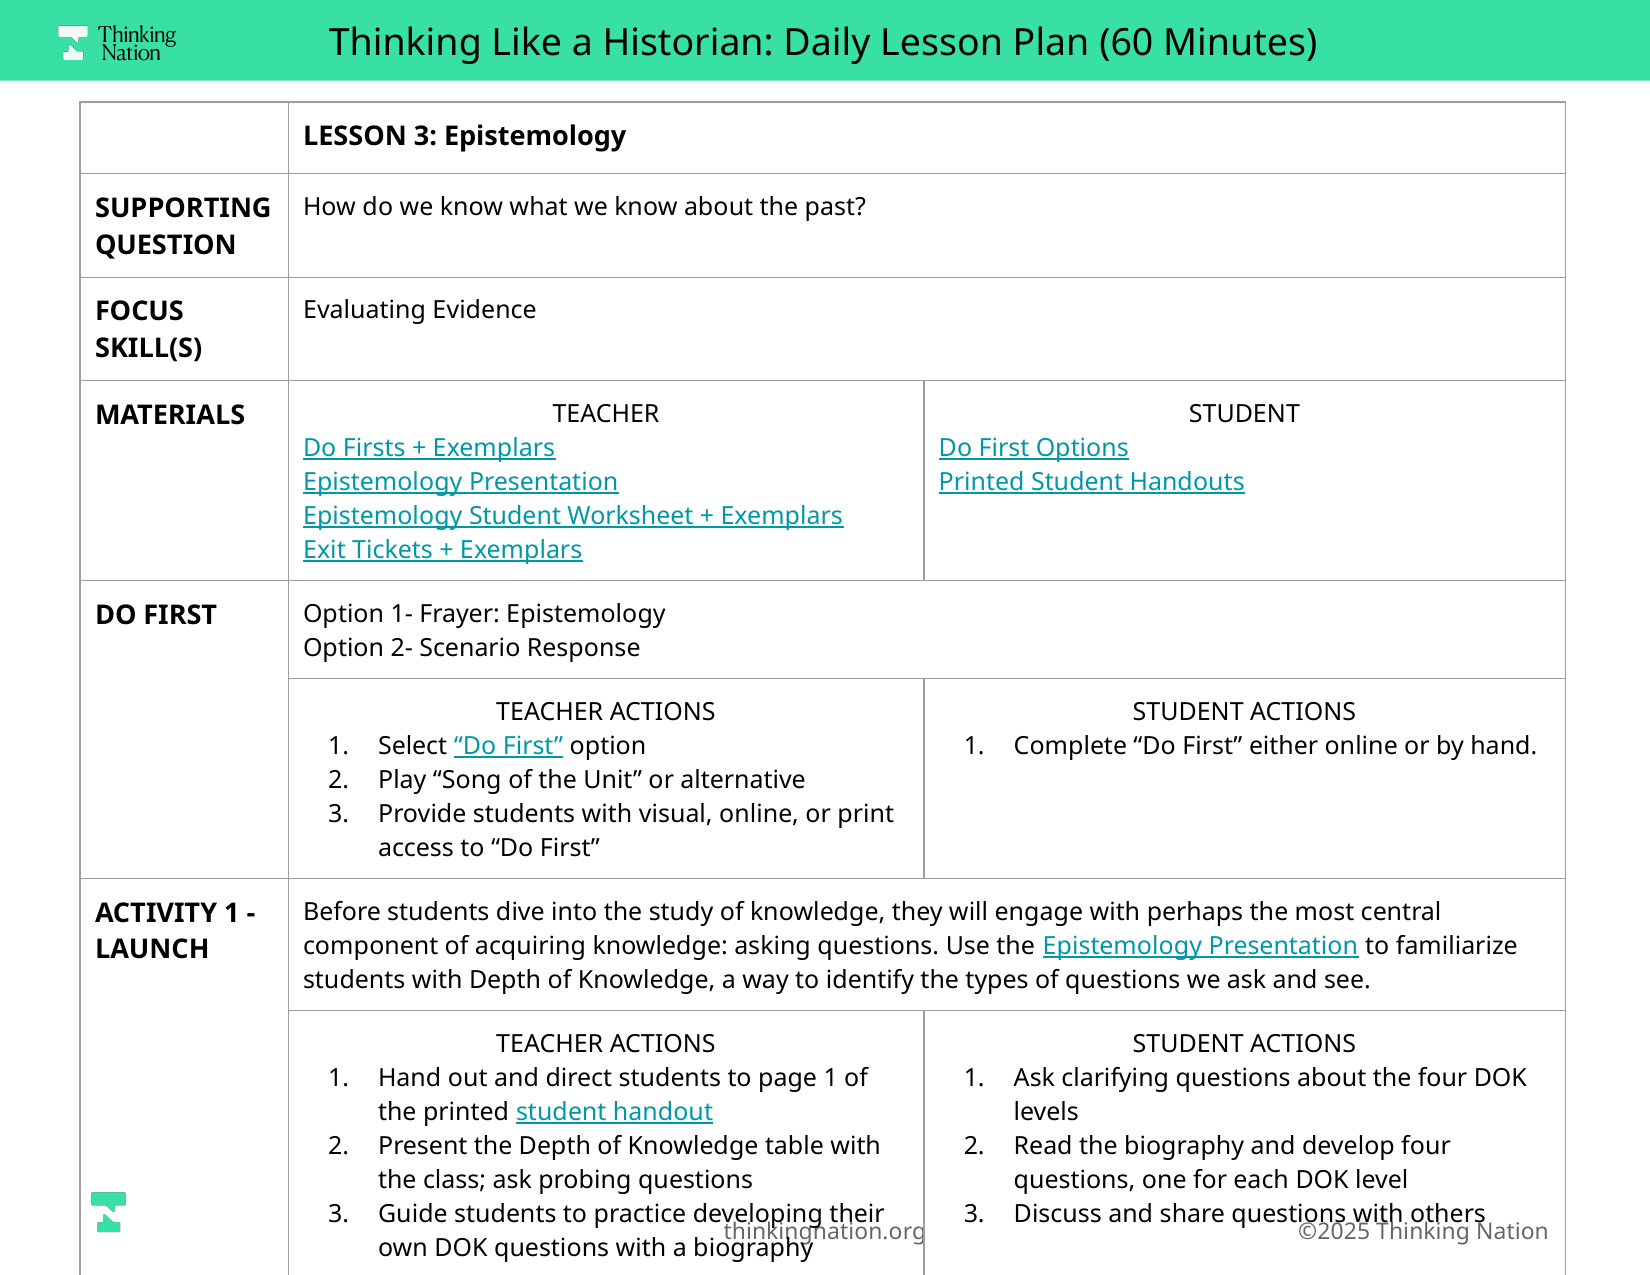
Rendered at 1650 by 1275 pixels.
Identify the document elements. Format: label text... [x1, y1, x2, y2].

table_cell Option 1- Frayer: Epistemology Option 2- Scenario Response [289, 581, 1565, 678]
table_cell DO FIRST [81, 581, 288, 878]
table_header [81, 103, 288, 173]
table_cell FOCUS SKILL(S) [81, 278, 288, 380]
table_cell TEACHER ACTIONS Hand out and direct students to page 1 of the printed student handout Present the Depth of Knowledge table with the class; ask probing questions Guide students to practice developing their own DOK questions with a biography [289, 1011, 923, 1275]
table_cell ACTIVITY 1 - LAUNCH [81, 879, 288, 1275]
table_cell STUDENT ACTIONS Ask clarifying questions about the four DOK levels Read the biography and develop four questions, one for each DOK level Discuss and share questions with others [925, 1011, 1565, 1275]
picture [80, 1184, 136, 1240]
table_cell How do we know what we know about the past? [289, 174, 1565, 277]
table_cell Before students dive into the study of knowledge, they will engage with perhaps the most central component of acquiring knowledge: asking questions. Use the Epistemology Presentation to familiarize students with Depth of Knowledge, a way to identify the types of questions we ask and see. [289, 879, 1565, 1010]
table_cell STUDENT Do First Options Printed Student Handouts [925, 381, 1565, 580]
table_cell TEACHER Do Firsts + Exemplars Epistemology Presentation Epistemology Student Worksheet + Exemplars Exit Tickets + Exemplars [289, 381, 923, 580]
table_cell SUPPORTING QUESTION [81, 174, 288, 277]
table_cell Evaluating Evidence [289, 278, 1565, 380]
table_header LESSON 3: Epistemology [289, 103, 1565, 173]
table_cell STUDENT ACTIONS Complete “Do First” either online or by hand. [925, 679, 1565, 878]
table_cell MATERIALS [81, 381, 288, 580]
text_box Thinking Like a Historian: Daily Lesson Plan (60 Minutes) [0, 0, 1650, 81]
picture [45, 14, 180, 71]
table_cell TEACHER ACTIONS Select “Do First” option Play “Song of the Unit” or alternative Provide students with visual, online, or print access to “Do First” [289, 679, 923, 878]
